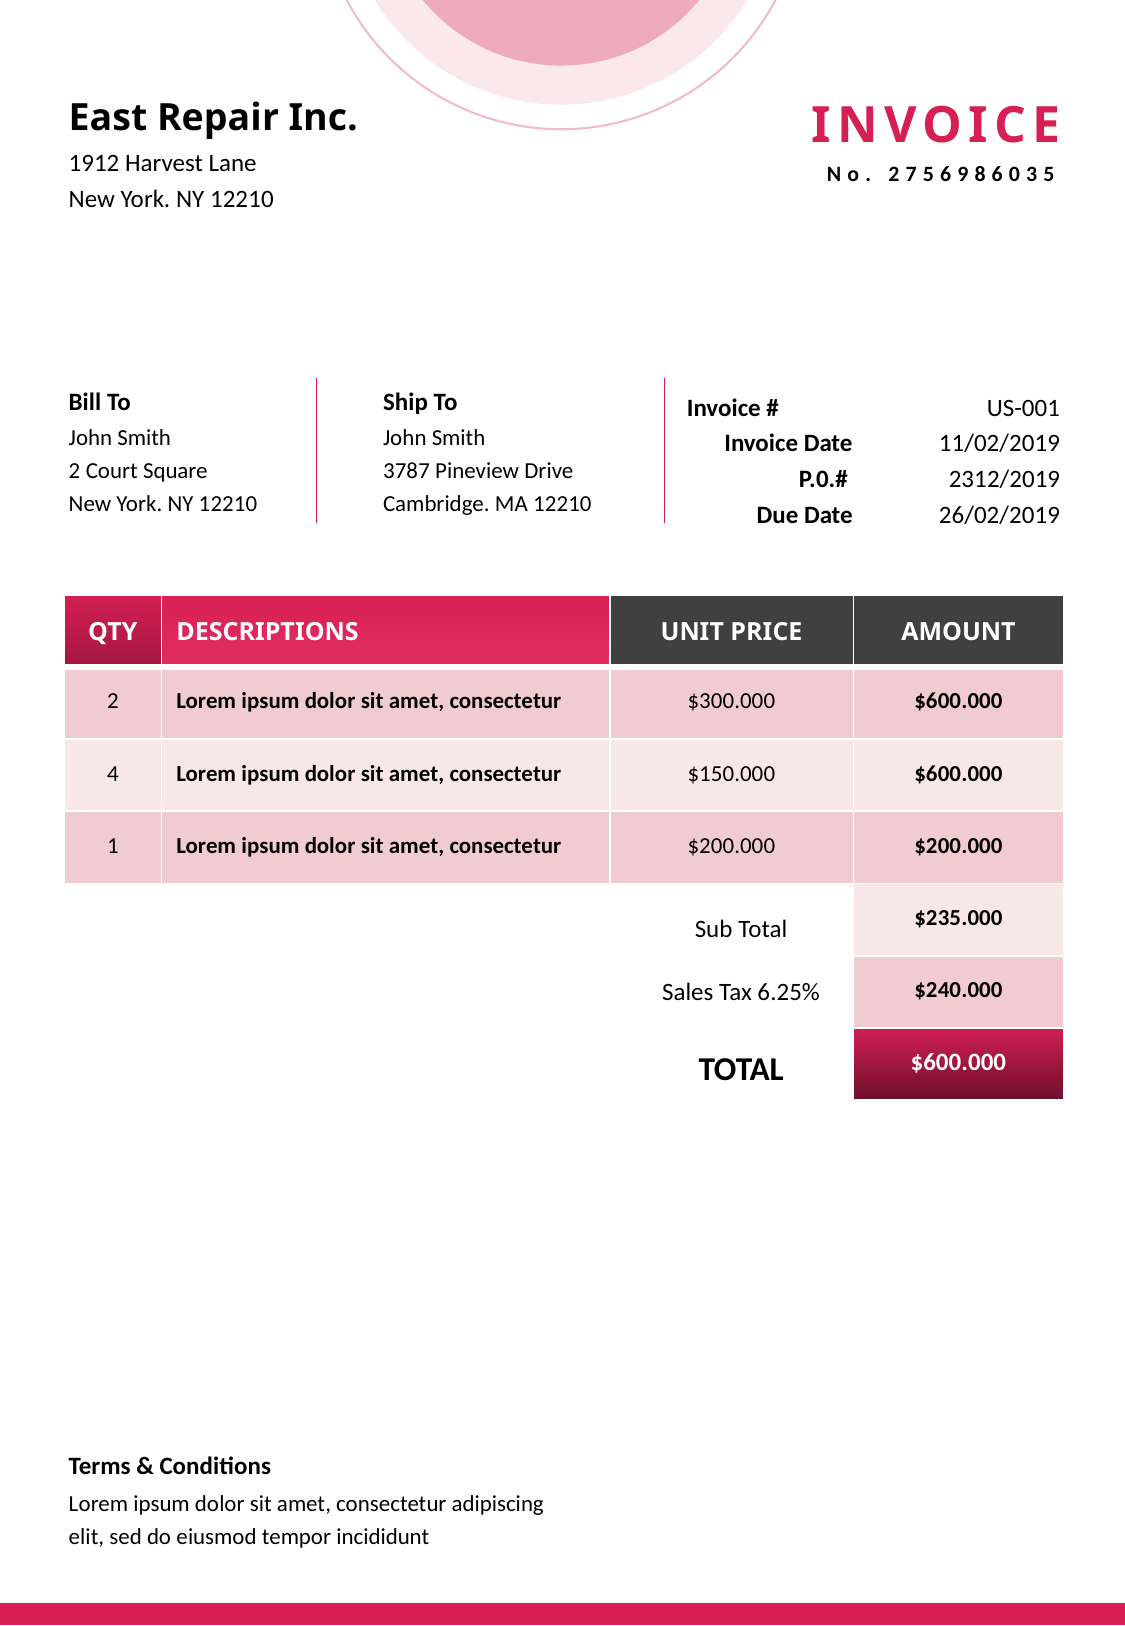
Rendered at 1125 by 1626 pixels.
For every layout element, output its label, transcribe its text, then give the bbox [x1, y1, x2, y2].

table_cell [65, 884, 853, 955]
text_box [318, 0, 804, 130]
table_cell $600.000 [854, 1029, 1063, 1099]
text_box Lorem ipsum dolor sit amet, consectetur adipiscing elit, sed do eiusmod tempor incididunt [53, 1475, 586, 1557]
table_cell Lorem ipsum dolor sit amet, consectetur [162, 812, 609, 883]
table_cell $200.000 [854, 812, 1063, 883]
table_cell 1 [65, 812, 161, 883]
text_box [53, 377, 302, 523]
text_box 1912 Harvest Lane New York. NY 12210 [53, 133, 368, 221]
table_cell $150.000 [611, 740, 853, 810]
table_cell 2 [65, 670, 161, 738]
text_box [0, 1602, 1125, 1625]
text_box Terms & Conditions [53, 1442, 395, 1488]
table_cell $200.000 [611, 812, 853, 883]
text_box Invoice # US-001 Invoice Date 11/02/2019 P.0.# 2312/2019 Due Date 26/02/2019 [666, 377, 1076, 537]
table_header QTY [65, 596, 161, 664]
table_cell $600.000 [854, 670, 1063, 738]
table_cell Lorem ipsum dolor sit amet, consectetur [162, 740, 609, 810]
table_cell Lorem ipsum dolor sit amet, consectetur [162, 670, 609, 738]
text_box Sub Total [655, 905, 828, 950]
text_box INVOICE [727, 85, 1076, 161]
table_cell $600.000 [854, 740, 1063, 810]
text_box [368, 377, 616, 523]
table_header DESCRIPTIONS [162, 596, 609, 664]
text_box Sales Tax 6.25% [625, 967, 857, 1013]
table_cell $240.000 [854, 957, 1063, 1027]
text_box No. 2756986035 [811, 151, 1070, 193]
text_box TOTAL [625, 1040, 857, 1095]
table_header AMOUNT [854, 596, 1063, 664]
table_header UNIT PRICE [611, 596, 853, 664]
table_cell $235.000 [854, 884, 1063, 955]
table_cell [65, 957, 853, 1099]
table_cell $300.000 [611, 670, 853, 738]
text_box East Repair Inc. [53, 85, 402, 146]
table_cell 4 [65, 740, 161, 810]
